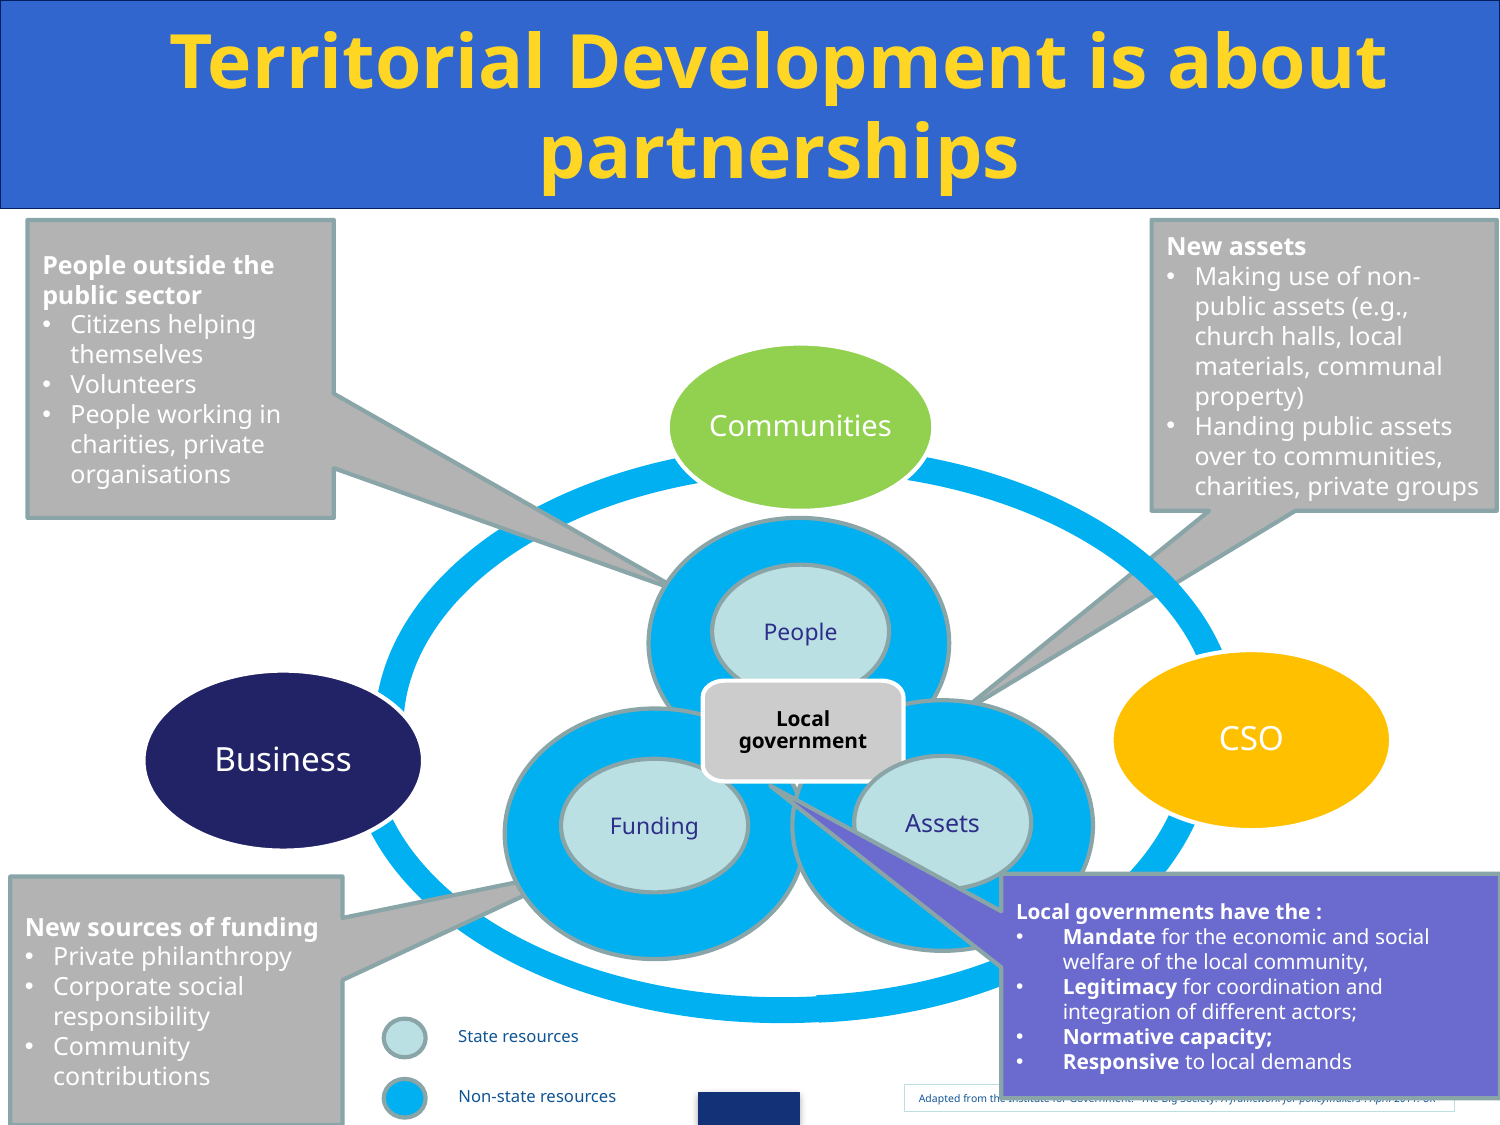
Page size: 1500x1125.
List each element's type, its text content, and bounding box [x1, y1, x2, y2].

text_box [143, 343, 1392, 1005]
title Territorial Development is about partnerships [0, 0, 1500, 209]
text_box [9, 219, 1497, 1125]
